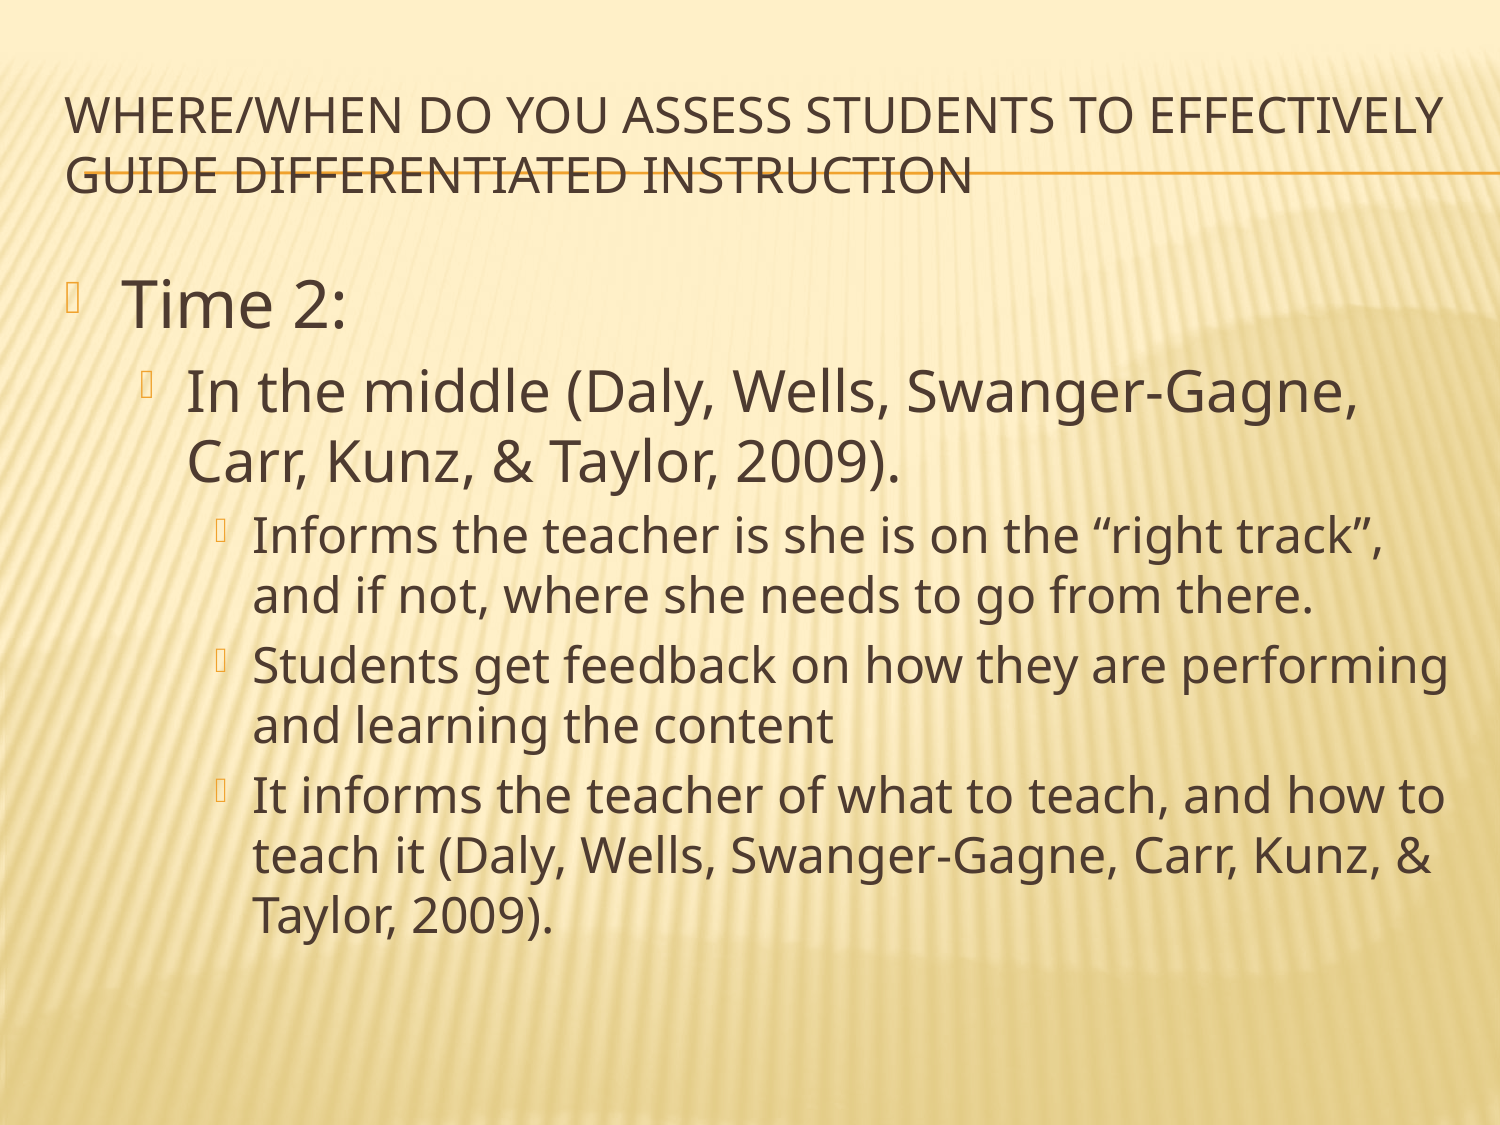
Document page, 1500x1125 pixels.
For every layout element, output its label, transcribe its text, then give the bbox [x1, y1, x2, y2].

title Where/When do you assess students to effectively guide differentiated instruction [50, 75, 1475, 213]
list Time 2: In the middle (Daly, Wells, Swanger-Gagne, Carr, Kunz, & Taylor, 2009). Informs the teacher is she is on the “right track”, and if not, where she needs to go from there. Students get feedback on how they are performing and learning the content It informs the teacher of what to teach, and how to teach it (Daly, Wells, Swanger-Gagne, Carr, Kunz, & Taylor, 2009). [50, 254, 1475, 998]
